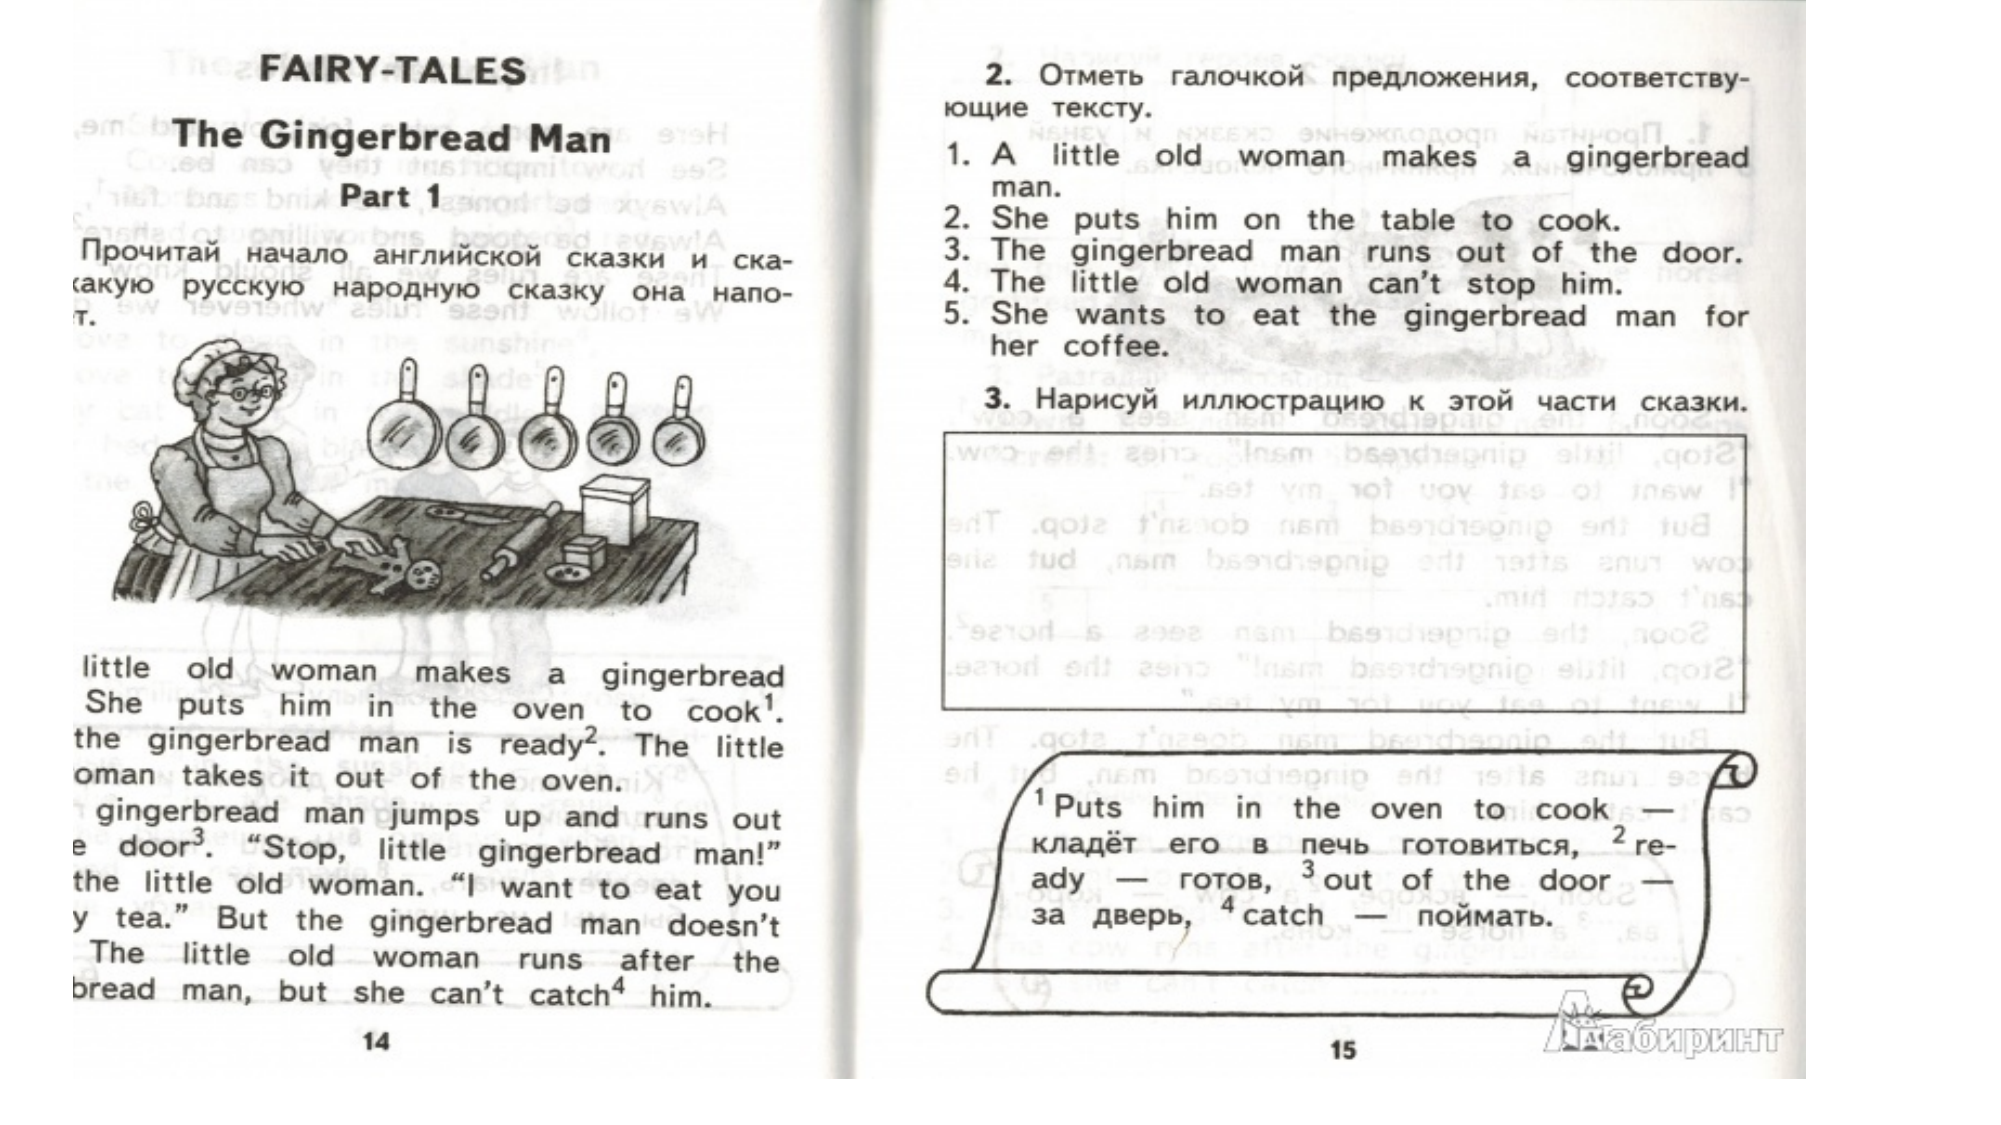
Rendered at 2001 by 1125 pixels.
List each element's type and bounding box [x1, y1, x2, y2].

picture [73, 0, 1806, 1079]
